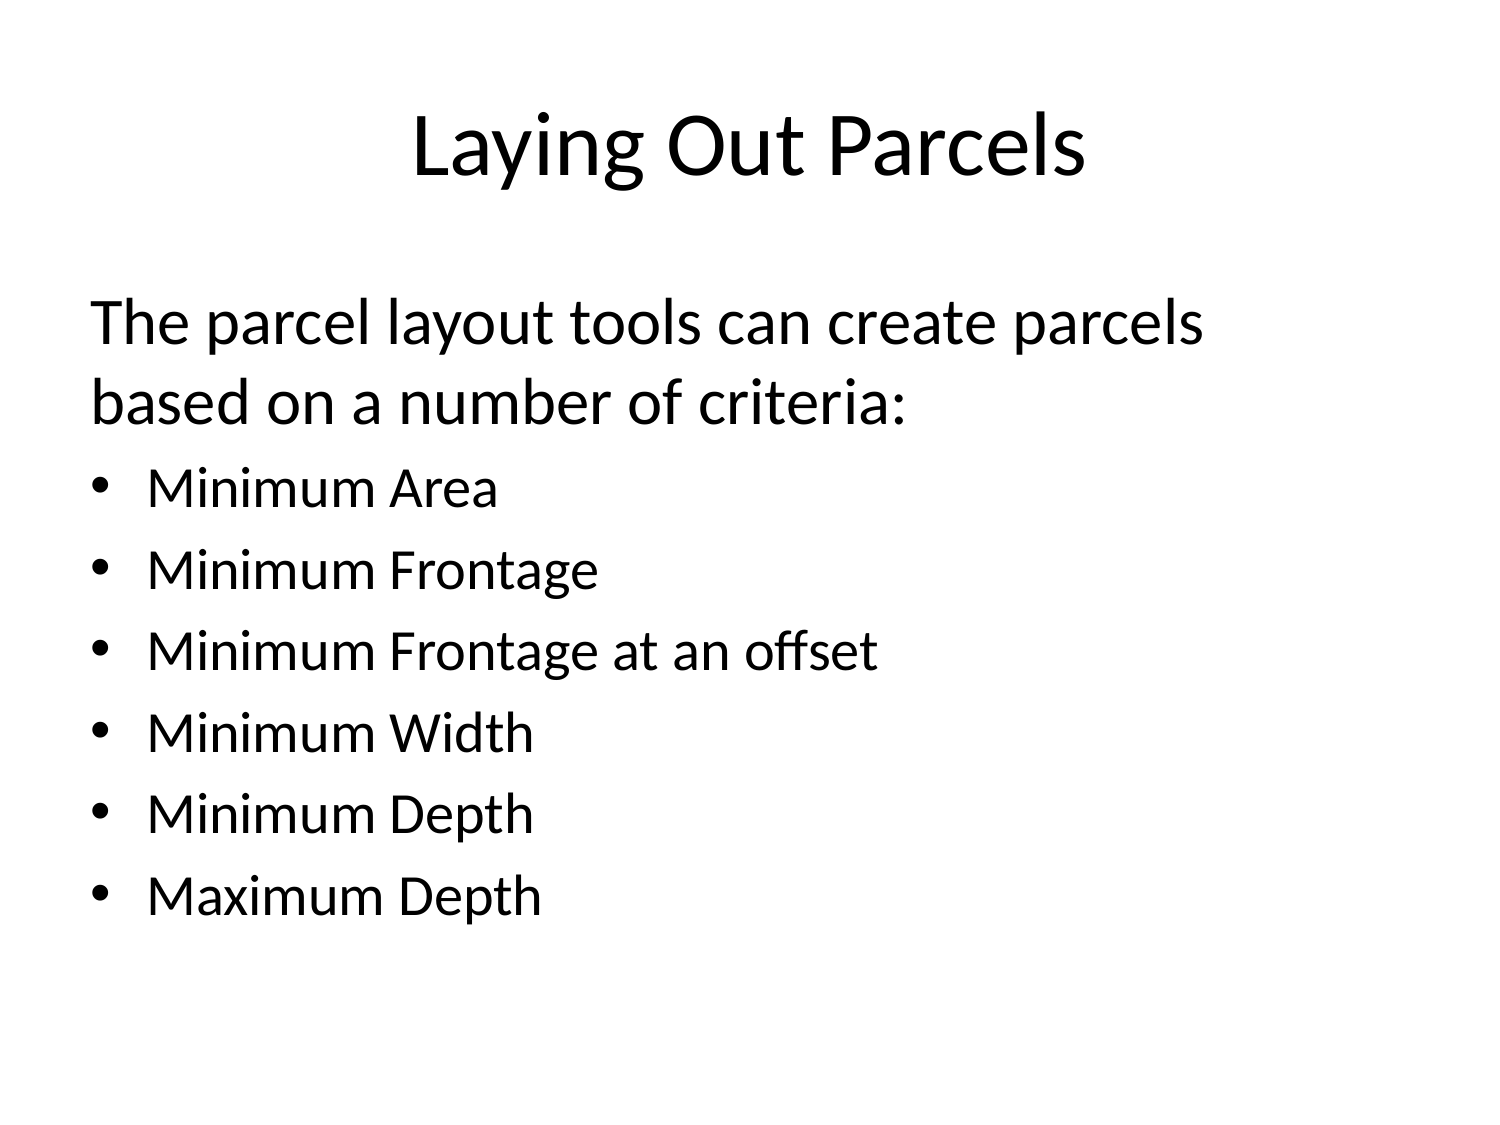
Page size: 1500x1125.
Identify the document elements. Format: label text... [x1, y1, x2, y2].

title Laying Out Parcels [75, 45, 1425, 233]
list The parcel layout tools can create parcels based on a number of criteria: Minimum Area Minimum Frontage Minimum Frontage at an offset Minimum Width Minimum Depth Maximum Depth [75, 270, 1375, 1063]
